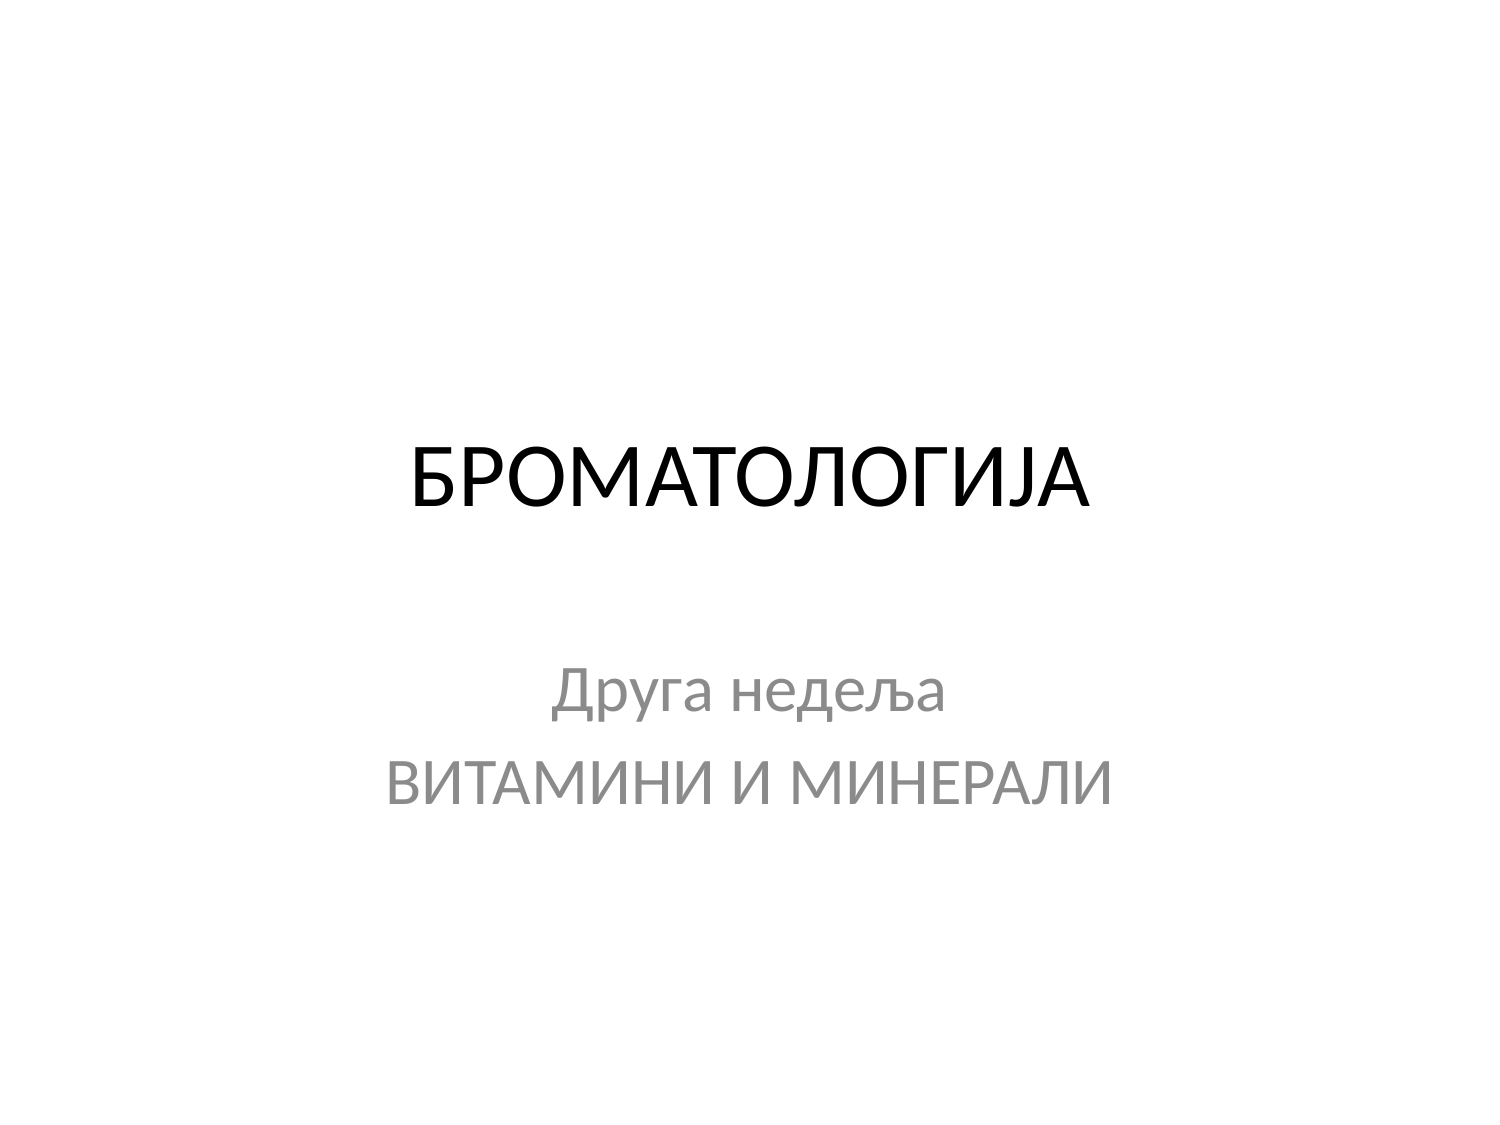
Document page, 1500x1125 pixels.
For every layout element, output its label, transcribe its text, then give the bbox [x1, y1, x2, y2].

title БРОМАТОЛОГИЈА [112, 349, 1388, 591]
subtitle Друга недеља ВИТАМИНИ И МИНЕРАЛИ [225, 637, 1275, 925]
